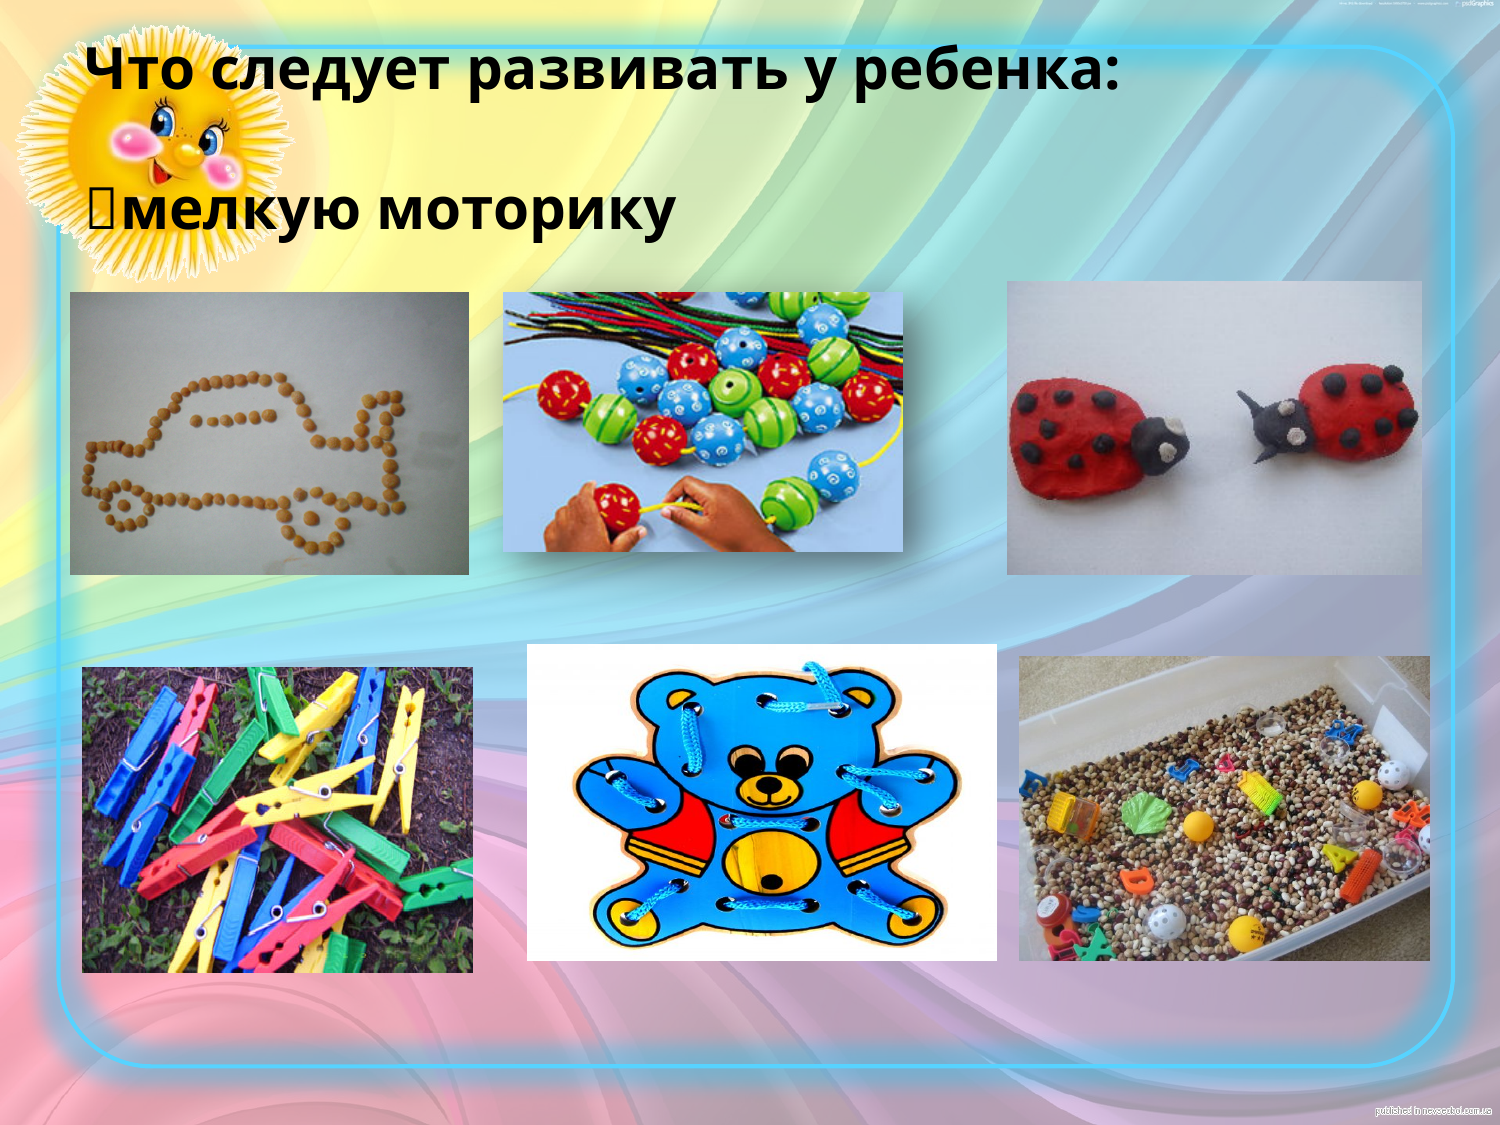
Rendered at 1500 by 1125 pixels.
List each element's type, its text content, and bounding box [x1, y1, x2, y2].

picture [503, 292, 903, 552]
picture [1007, 280, 1422, 575]
picture [81, 667, 473, 973]
picture [527, 644, 997, 962]
picture [1019, 656, 1430, 962]
picture [11, 11, 469, 575]
text_box Что следует развивать у ребенка: мелкую моторику [70, 23, 1465, 738]
